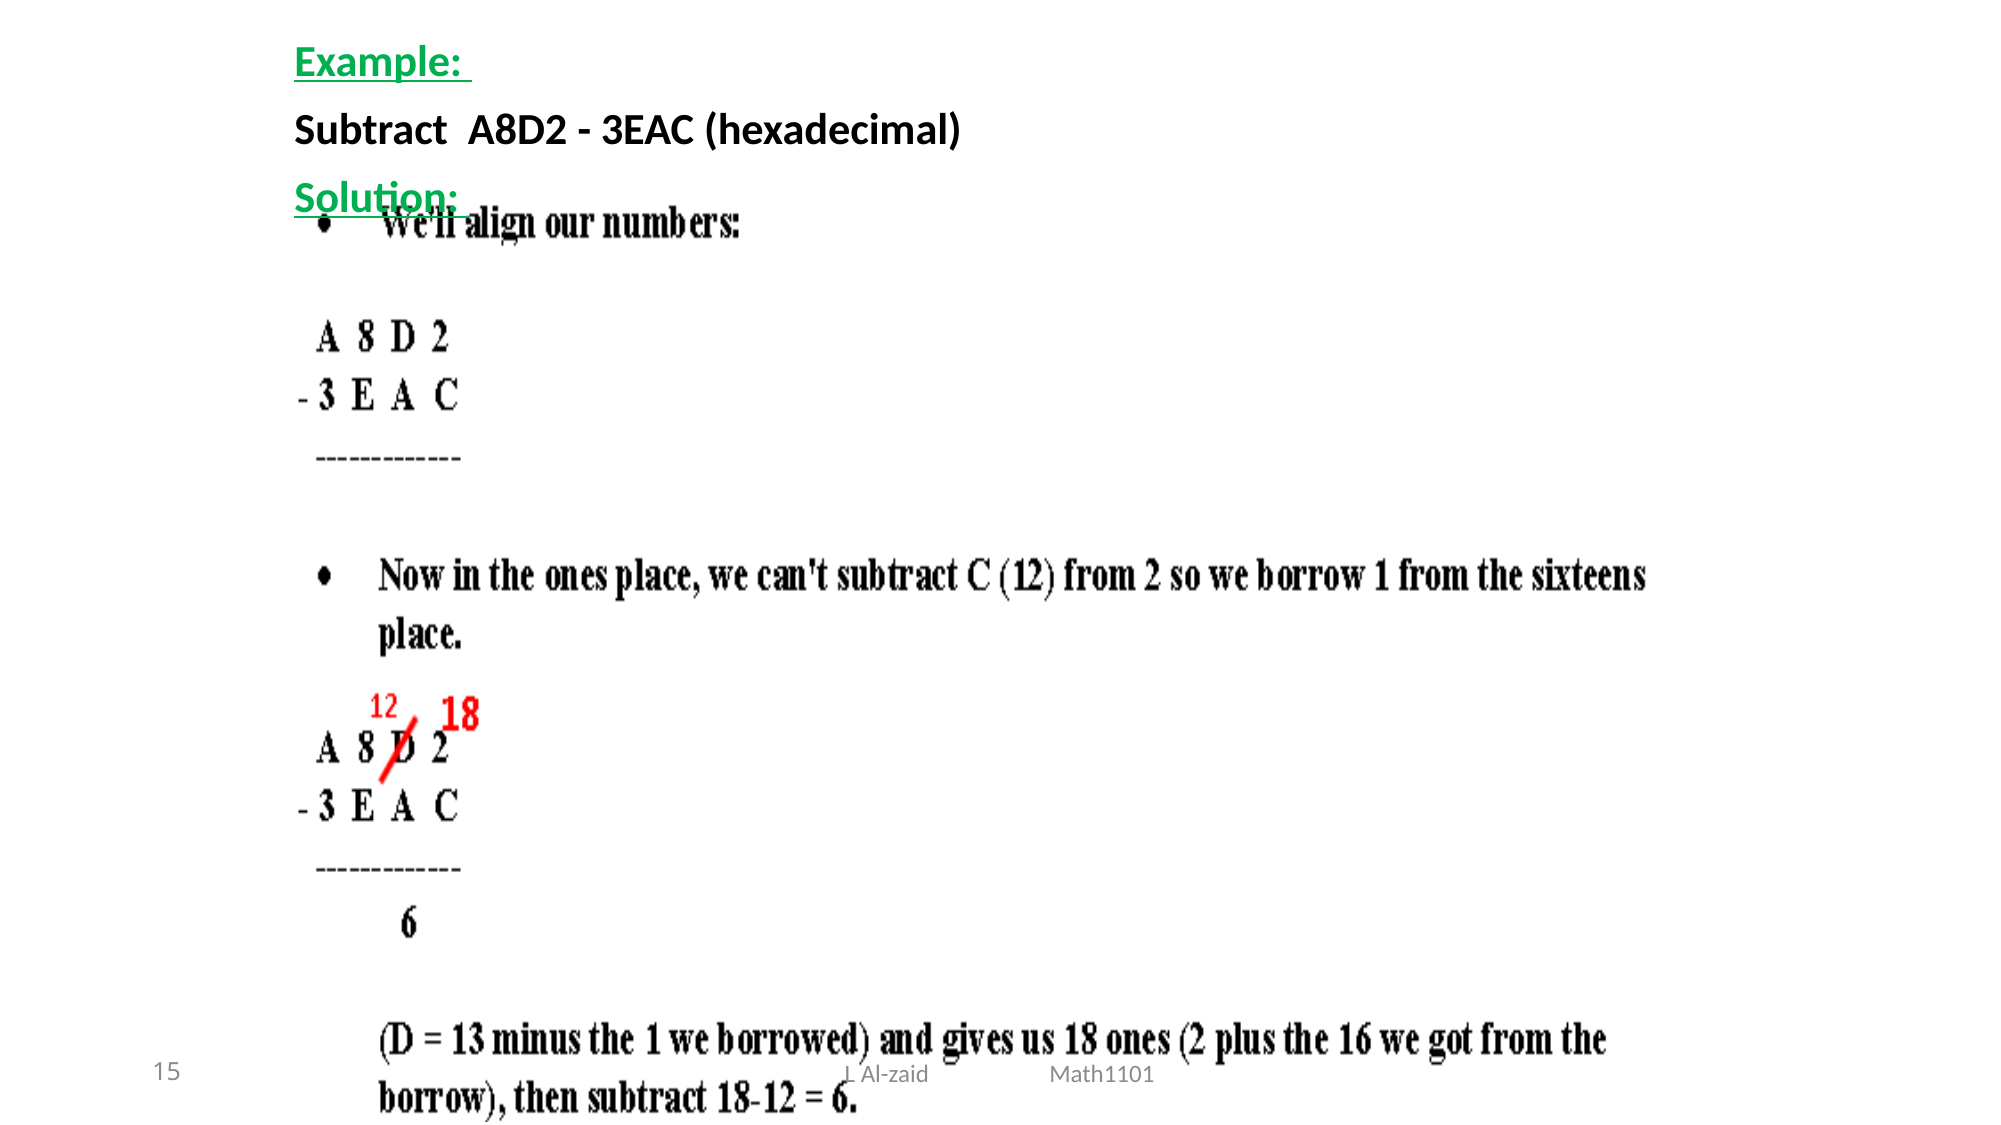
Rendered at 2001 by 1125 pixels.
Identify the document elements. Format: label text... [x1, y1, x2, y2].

slide_number 15 [137, 1042, 249, 1103]
list Example: Subtract A8D2 - 3EAC (hexadecimal) Solution: [279, 30, 1378, 196]
picture [249, 196, 1697, 1122]
